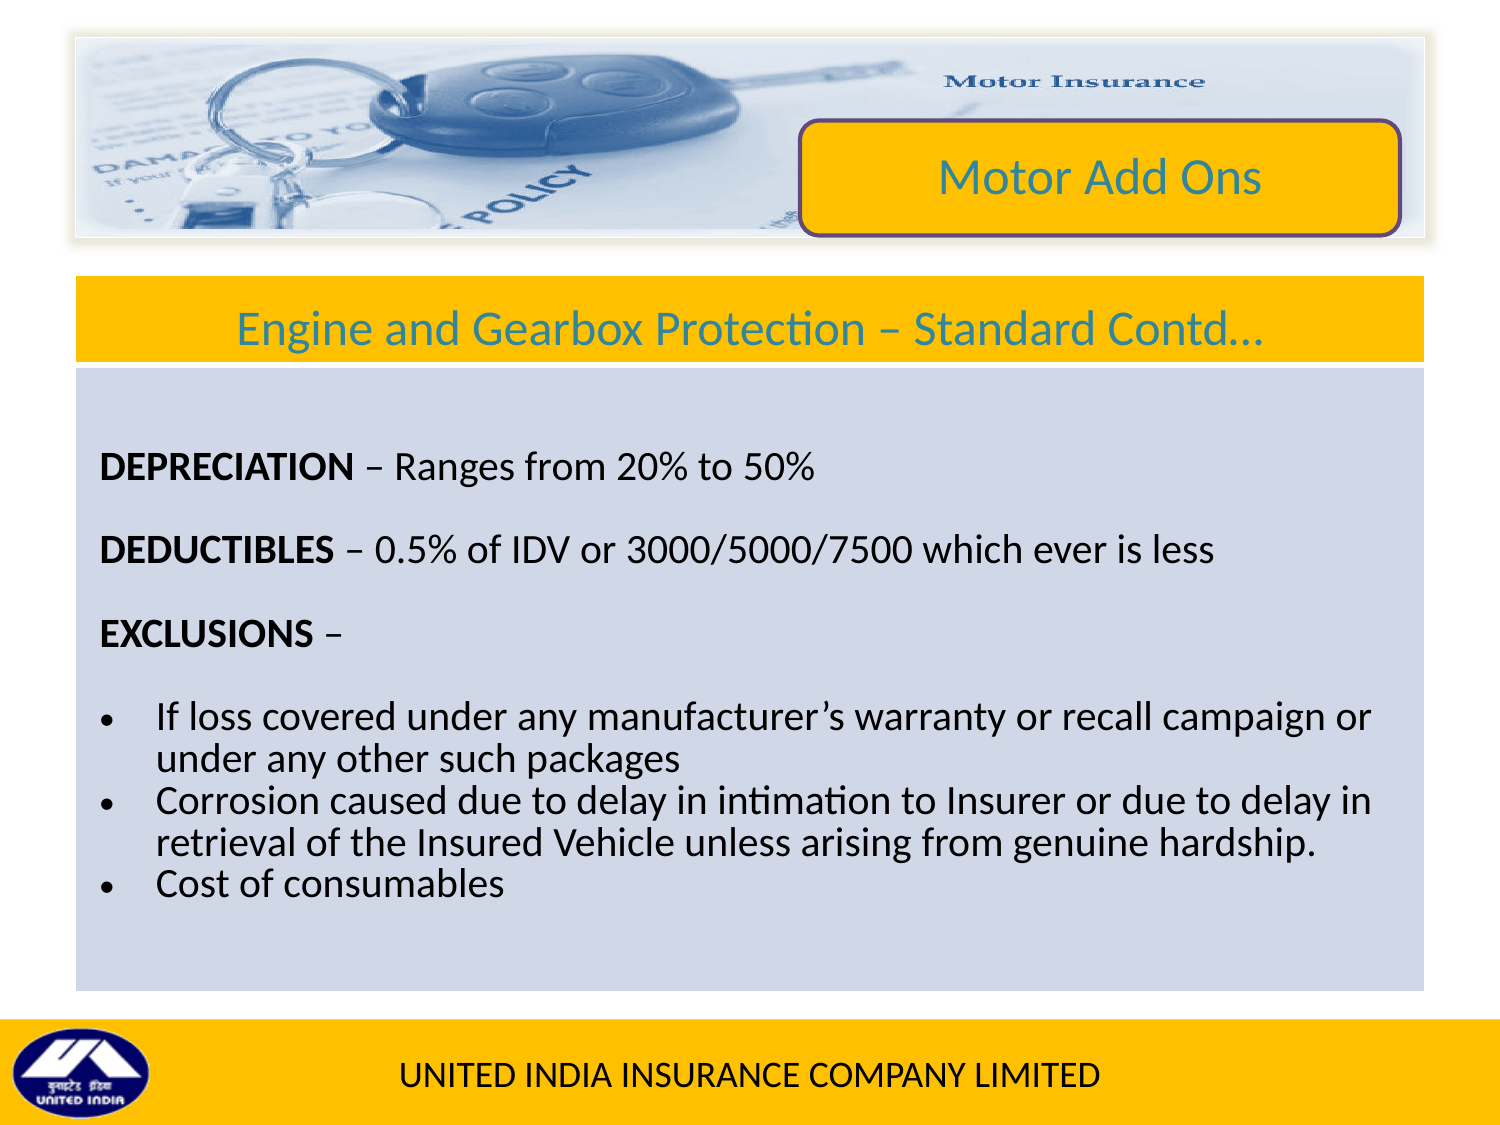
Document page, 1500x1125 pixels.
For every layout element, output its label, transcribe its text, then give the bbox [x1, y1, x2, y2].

table_header Engine and Gearbox Protection – Standard Contd… [76, 276, 1424, 362]
picture [74, 37, 1426, 238]
picture [11, 1027, 153, 1119]
table_cell DEPRECIATION – Ranges from 20% to 50% DEDUCTIBLES – 0.5% of IDV or 3000/5000/7500 which ever is less EXCLUSIONS – If loss covered under any manufacturer’s warranty or recall campaign or under any other such packages Corrosion caused due to delay in intimation to Insurer or due to delay in retrieval of the Insured Vehicle unless arising from genuine hardship. Cost of consumables [76, 368, 1424, 991]
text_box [799, 120, 1401, 236]
text_box UNITED INDIA INSURANCE COMPANY LIMITED [0, 1019, 1500, 1125]
